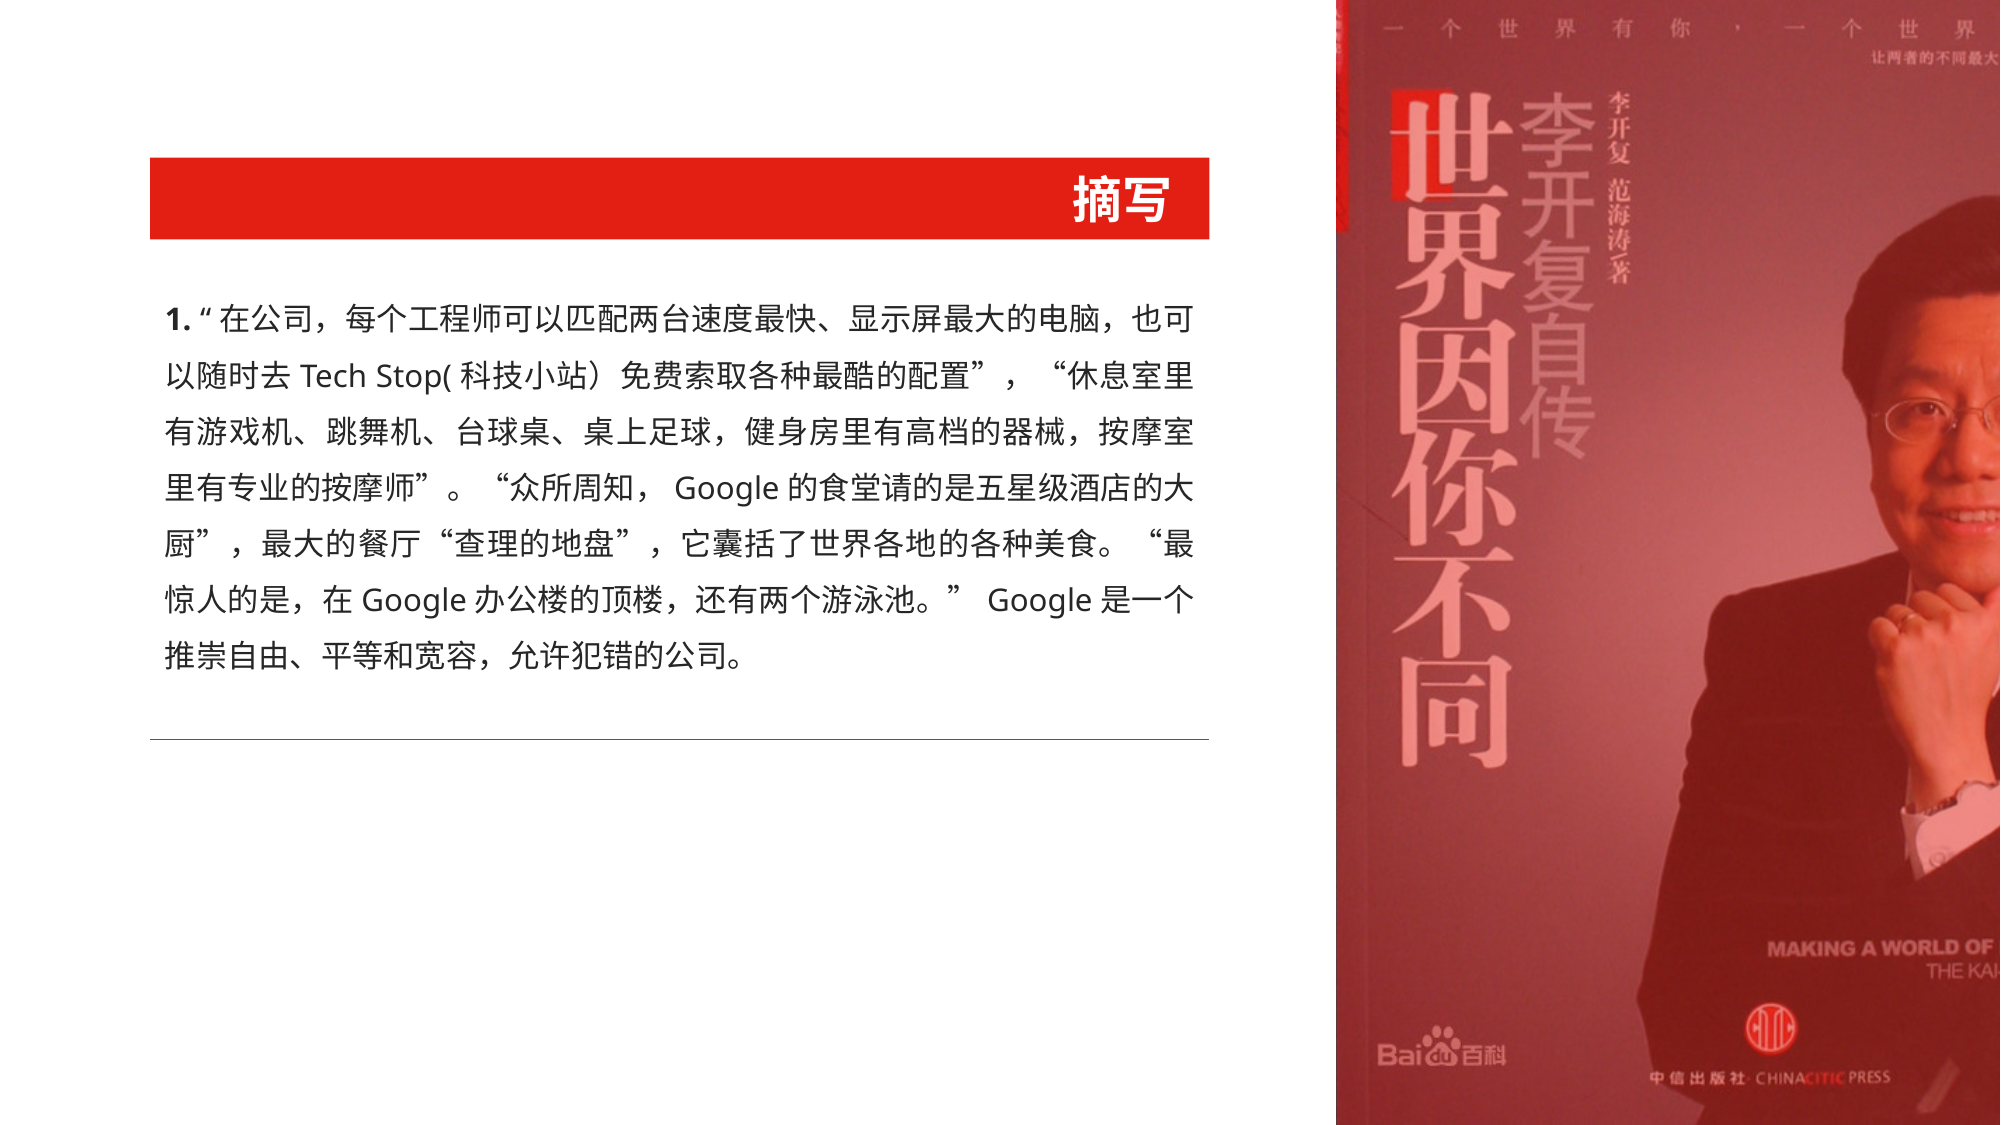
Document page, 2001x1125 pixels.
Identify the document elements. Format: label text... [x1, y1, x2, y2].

text_box [149, 157, 1210, 240]
text_box 摘写 [1057, 160, 1187, 236]
text_box 1. “在公司，每个工程师可以匹配两台速度最快、显示屏最大的电脑，也可以随时去Tech Stop(科技小站）免费索取各种最酷的配置”，“休息室里有游戏机、跳舞机、台球桌、桌上足球，健身房里有高档的器械，按摩室里有专业的按摩师”。“众所周知，Google的食堂请的是五星级酒店的大厨”，最大的餐厅“查理的地盘”，它囊括了世界各地的各种美食。“最惊人的是，在Google办公楼的顶楼，还有两个游泳池。”Google是一个推崇自由、平等和宽容，允许犯错的公司。 [150, 273, 1210, 682]
picture [1336, 0, 2000, 1125]
